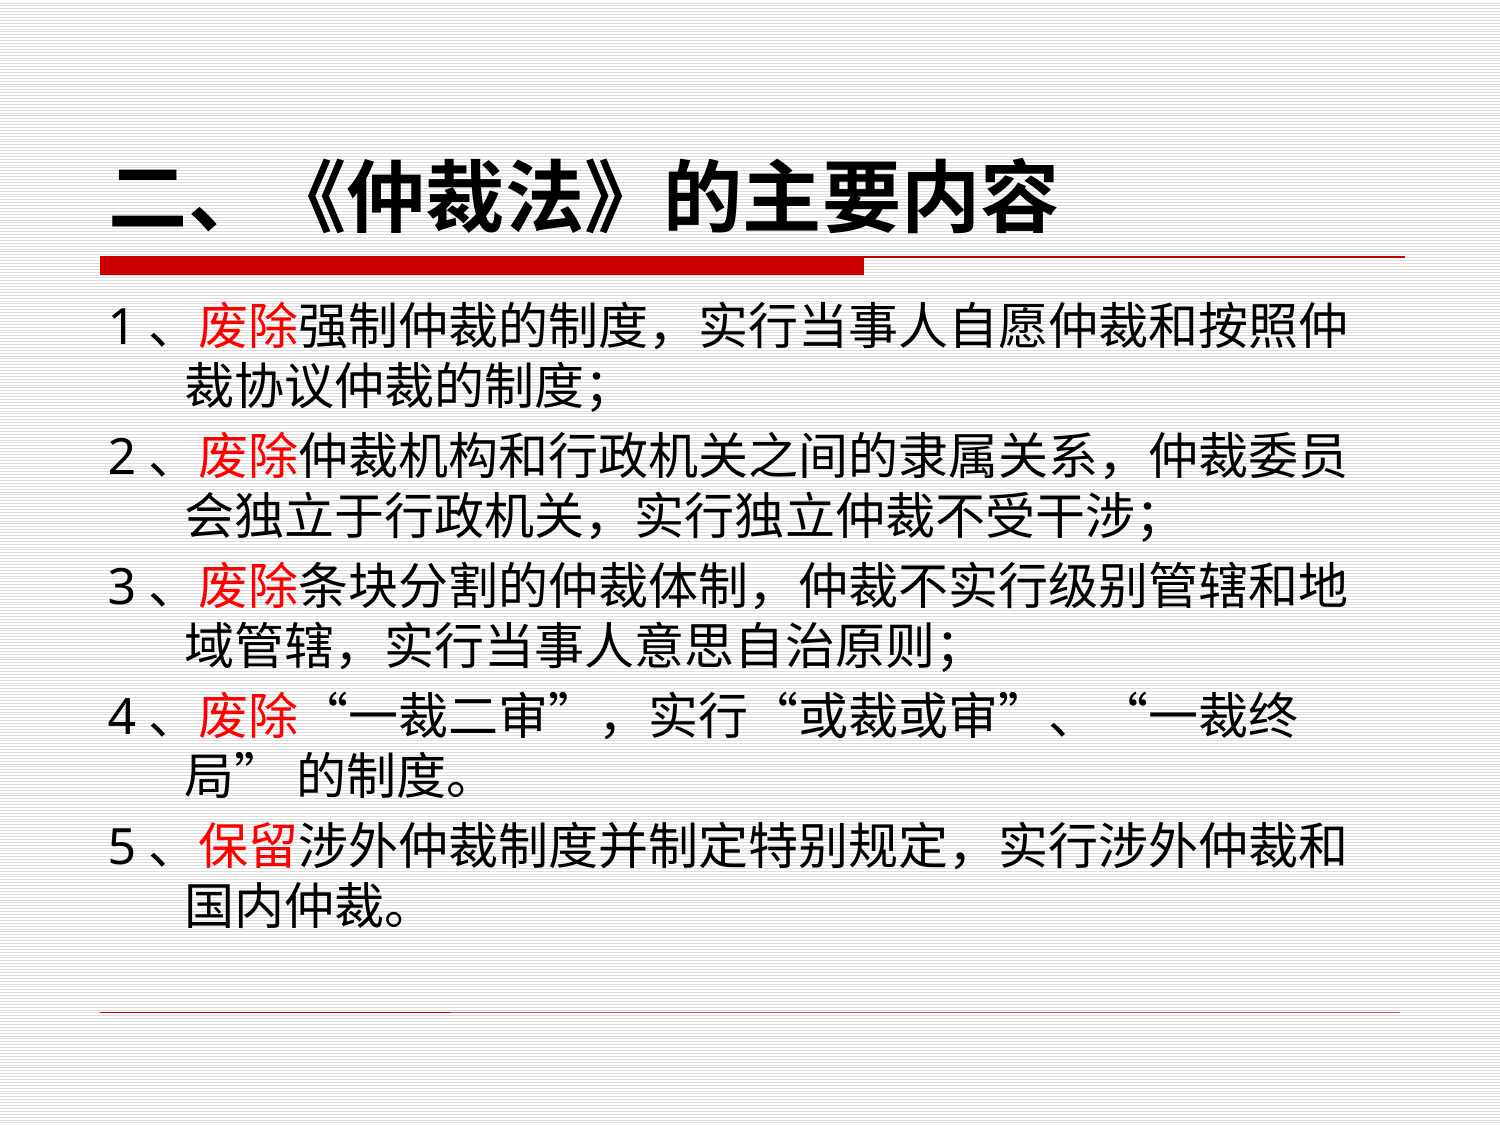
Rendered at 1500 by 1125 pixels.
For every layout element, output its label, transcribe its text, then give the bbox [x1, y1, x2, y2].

list 1、废除强制仲裁的制度，实行当事人自愿仲裁和按照仲裁协议仲裁的制度； 2、废除仲裁机构和行政机关之间的隶属关系，仲裁委员会独立于行政机关，实行独立仲裁不受干涉； 3、废除条块分割的仲裁体制，仲裁不实行级别管辖和地域管辖，实行当事人意思自治原则； 4、废除“一裁二审”，实行“或裁或审”、“一裁终局” 的制度。 5、保留涉外仲裁制度并制定特别规定，实行涉外仲裁和国内仲裁。 [92, 287, 1406, 988]
title 二、《仲裁法》的主要内容 [93, 49, 1407, 250]
